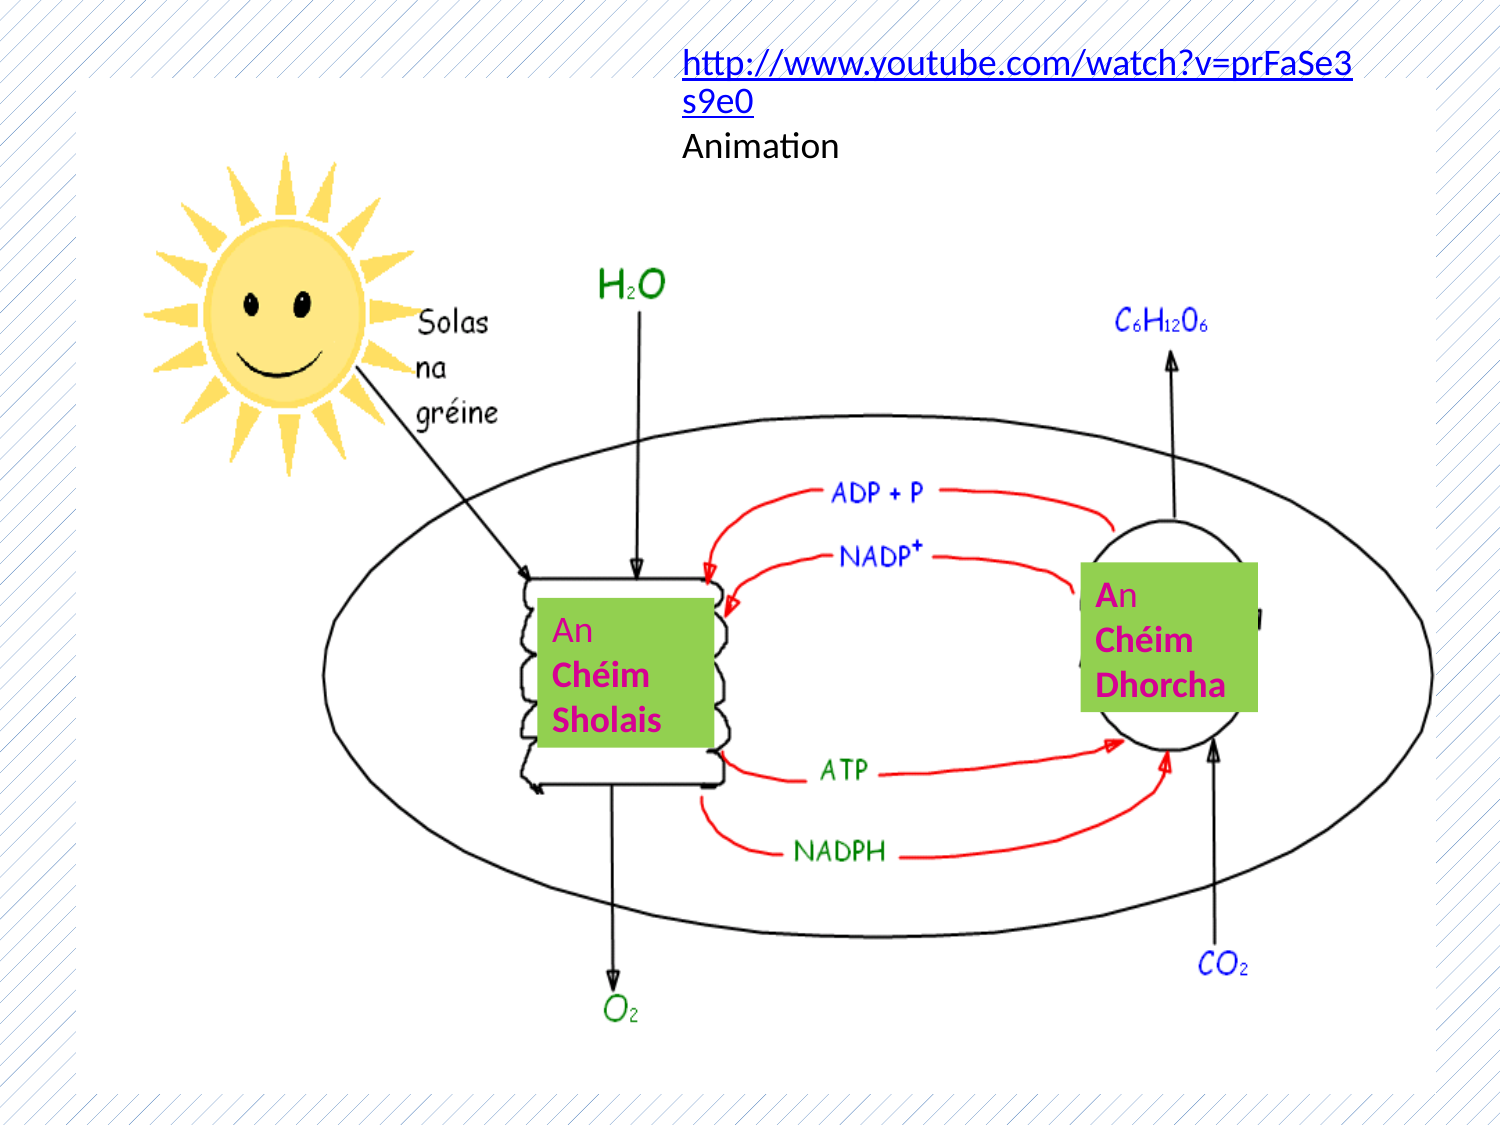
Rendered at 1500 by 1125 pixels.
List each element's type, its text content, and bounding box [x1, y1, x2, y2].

picture [76, 77, 1436, 1095]
text_box http://www.youtube.com/watch?v=prFaSe3s9e0 Animation [667, 30, 1376, 76]
